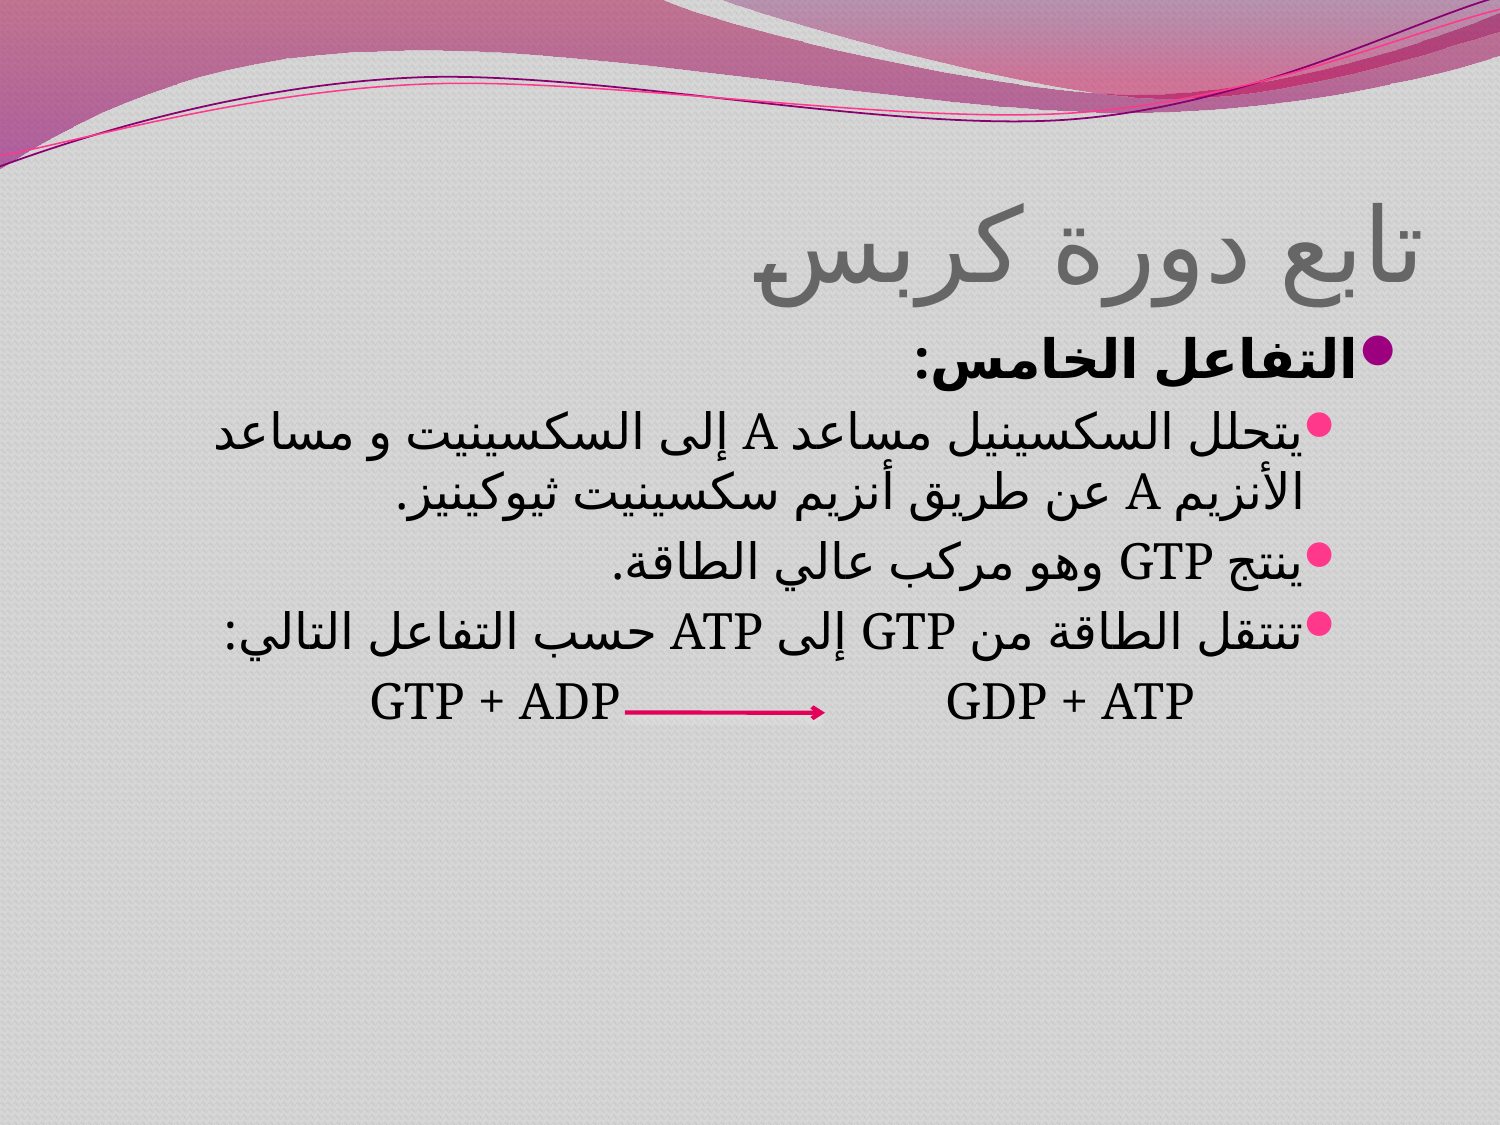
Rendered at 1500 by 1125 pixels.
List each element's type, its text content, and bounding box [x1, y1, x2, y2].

list التفاعل الخامس: يتحلل السكسينيل مساعد A إلى السكسينيت و مساعد الأنزيم A عن طريق أنزيم سكسينيت ثيوكينيز. ينتج GTP وهو مركب عالي الطاقة. تنتقل الطاقة من GTP إلى ATP حسب التفاعل التالي: GTP + ADP GDP + ATP [75, 317, 1425, 1038]
title تابع دورة كربس [75, 115, 1425, 303]
